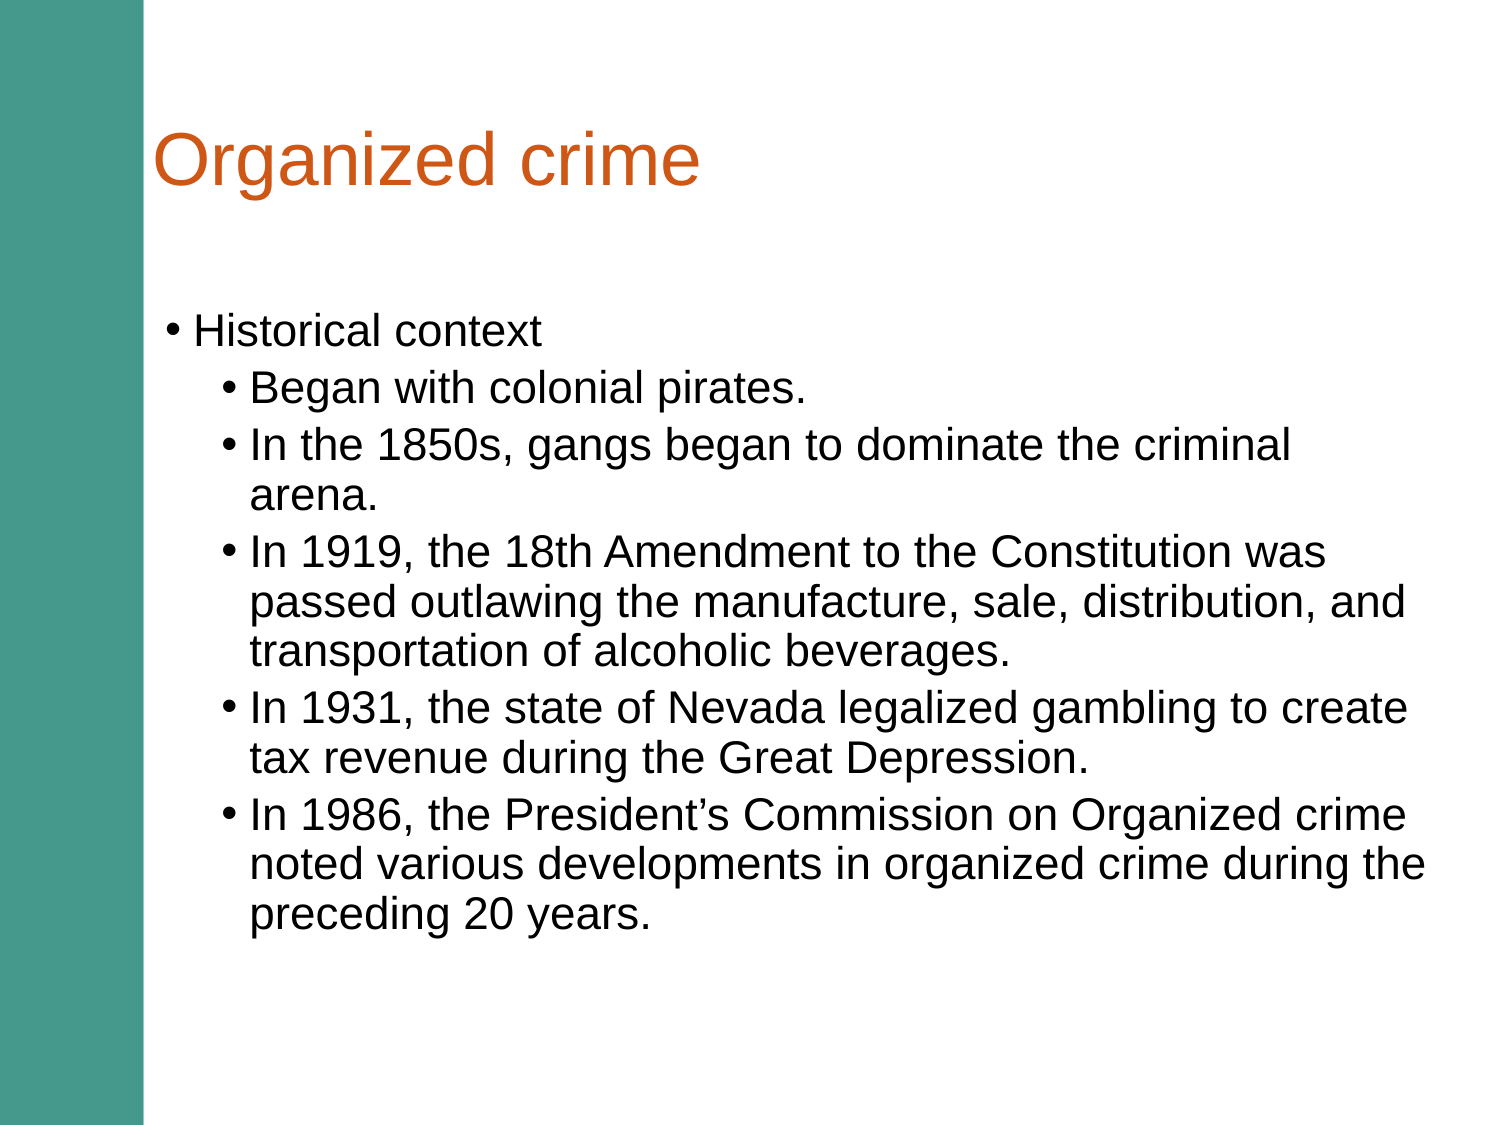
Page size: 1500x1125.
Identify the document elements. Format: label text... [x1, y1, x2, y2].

title Organized crime [137, 52, 1432, 271]
list Historical context Began with colonial pirates. In the 1850s, gangs began to dominate the criminal arena. In 1919, the 18th Amendment to the Constitution was passed outlawing the manufacture, sale, distribution, and transportation of alcoholic beverages. In 1931, the state of Nevada legalized gambling to create tax revenue during the Great Depression. In 1986, the President’s Commission on Organized crime noted various developments in organized crime during the preceding 20 years. [150, 299, 1444, 1014]
picture [0, 0, 1500, 1125]
